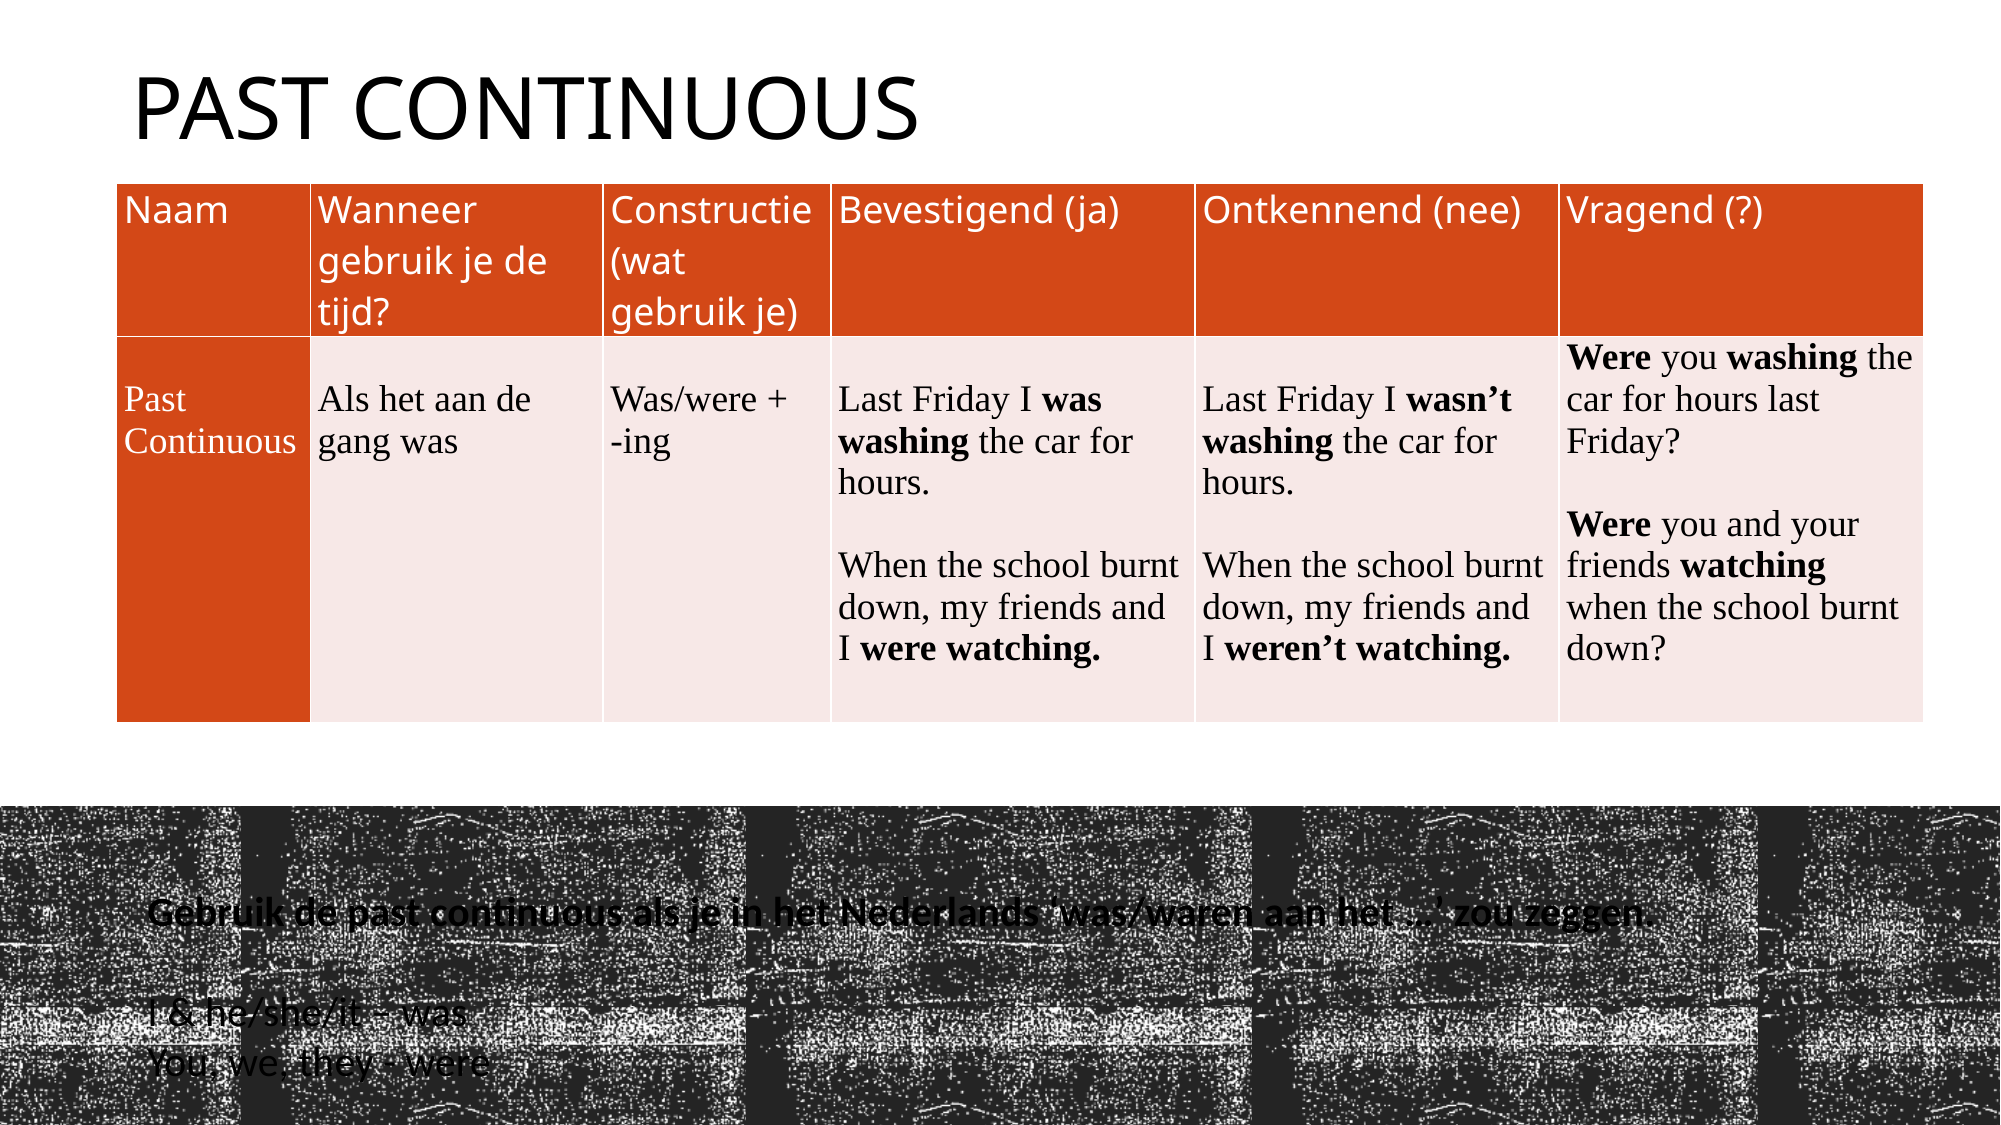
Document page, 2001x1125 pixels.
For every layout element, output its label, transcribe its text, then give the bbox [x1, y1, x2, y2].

table_header Naam [117, 184, 310, 336]
table_header Wanneer gebruik je de tijd? [311, 184, 602, 336]
table_header Vragend (?) [1560, 184, 1923, 336]
title Past continuous [116, 56, 1841, 166]
table_header Constructie (wat gebruik je) [604, 184, 830, 336]
table_cell Was/were + -ing [604, 337, 830, 722]
table_cell Last Friday I was washing the car for hours. When the school burnt down, my friends and I were watching. [832, 337, 1194, 722]
table_header Ontkennend (nee) [1196, 184, 1558, 336]
table_cell Last Friday I wasn’t washing the car for hours. When the school burnt down, my friends and I weren’t watching. [1196, 337, 1558, 722]
table_header Bevestigend (ja) [832, 184, 1194, 336]
table_cell Past Continuous [117, 337, 310, 722]
table_cell Als het aan de gang was [311, 337, 602, 722]
text_box Gebruik de past continuous als je in het Nederlands ‘was/waren aan het …’ zou zeggen. I & he/she/it – was You, we, they - were [132, 877, 1705, 1092]
table_cell Were you washing the car for hours last Friday? Were you and your friends watching when the school burnt down? [1560, 337, 1923, 722]
